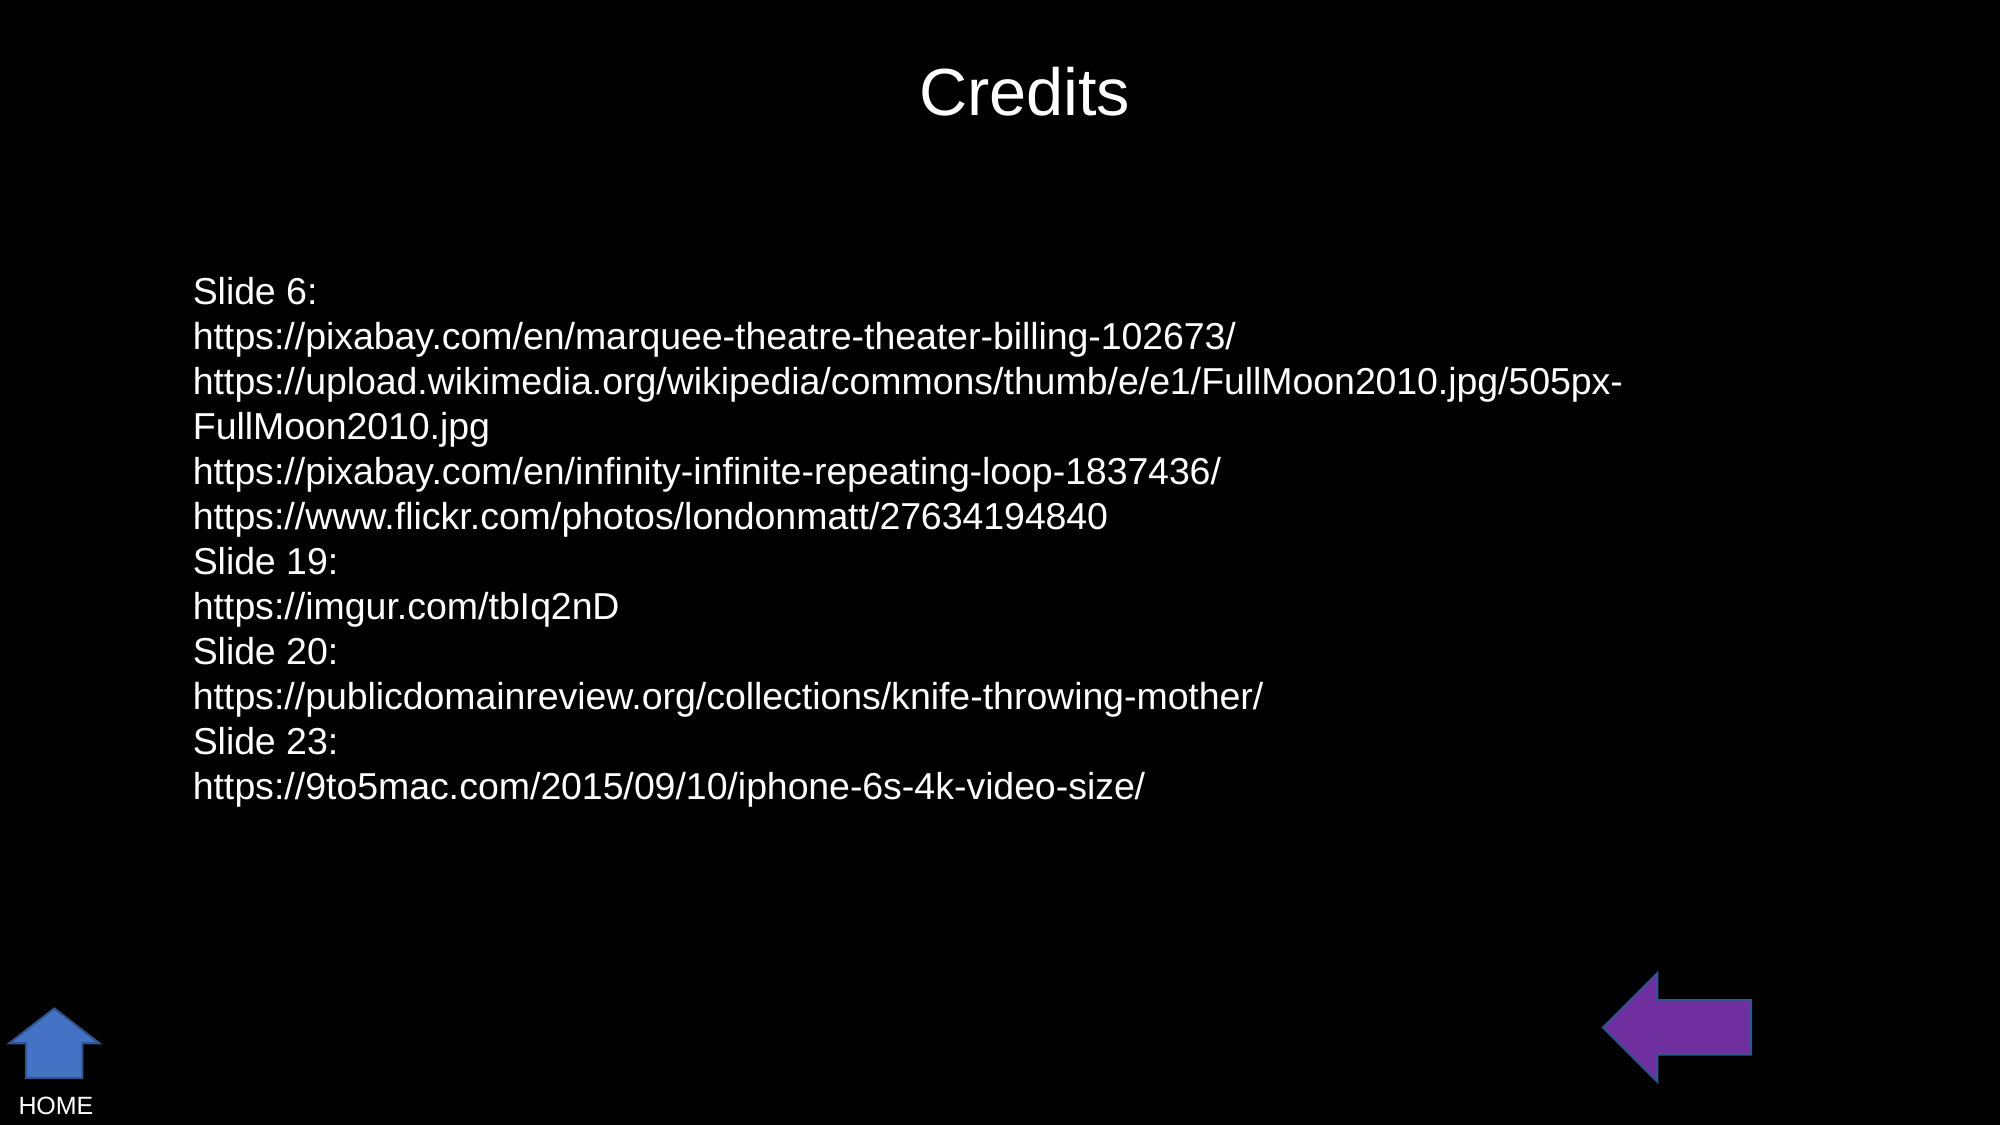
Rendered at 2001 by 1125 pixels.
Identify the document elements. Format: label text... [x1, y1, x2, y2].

text_box Credits [904, 41, 1492, 137]
text_box Slide 6: https://pixabay.com/en/marquee-theatre-theater-billing-102673/ https://upload.wikimedia.org/wikipedia/commons/thumb/e/e1/FullMoon2010.jpg/505px-FullMoon2010.jpg https://pixabay.com/en/infinity-infinite-repeating-loop-1837436/ https://www.flickr.com/photos/londonmatt/27634194840 Slide 19: https://imgur.com/tbIq2nD Slide 20: https://publicdomainreview.org/collections/knife-throwing-mother/ Slide 23: https://9to5mac.com/2015/09/10/iphone-6s-4k-video-size/ [178, 259, 1898, 905]
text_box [3, 1008, 132, 1125]
text_box [1601, 970, 1753, 1085]
